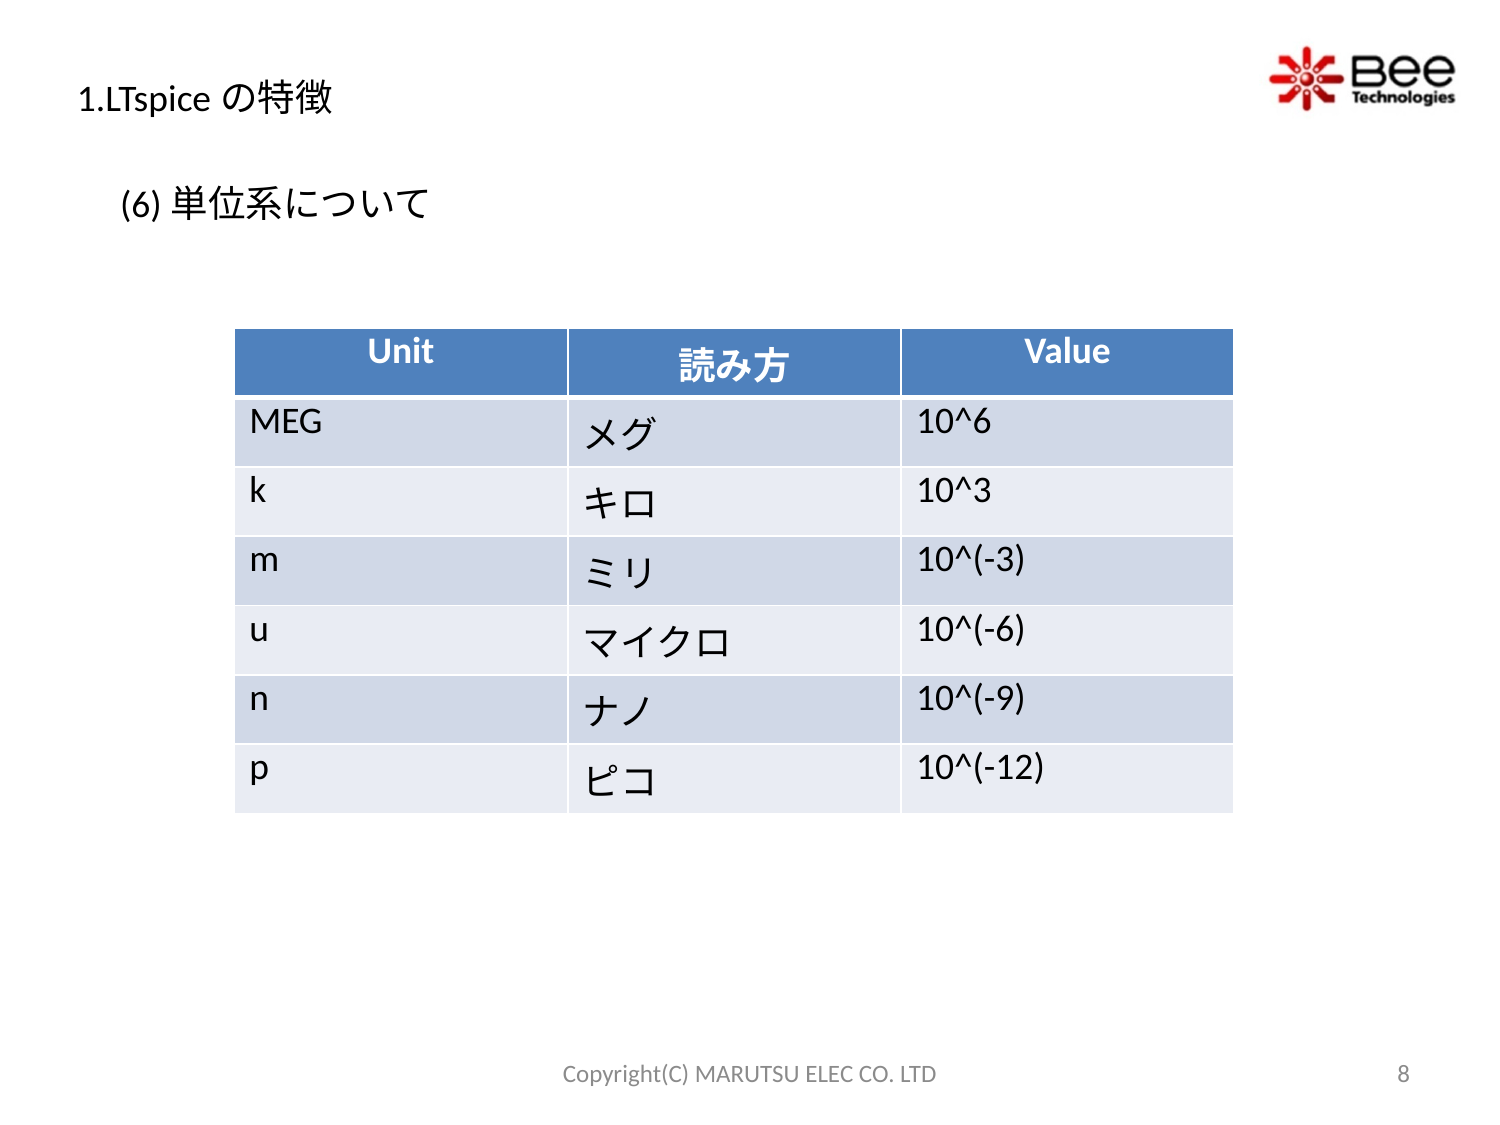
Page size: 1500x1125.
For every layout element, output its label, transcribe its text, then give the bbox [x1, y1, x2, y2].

picture [1259, 30, 1471, 124]
table_cell 10^6 [902, 400, 1233, 466]
table_cell マイクロ [569, 606, 900, 674]
table_header 読み方 [569, 329, 900, 395]
table_cell n [235, 676, 567, 743]
table_cell p [235, 745, 567, 813]
table_cell メグ [569, 400, 900, 466]
table_cell ピコ [569, 745, 900, 813]
table_cell 10^(-9) [902, 676, 1233, 743]
table_cell キロ [569, 468, 900, 535]
table_cell 10^3 [902, 468, 1233, 535]
table_cell k [235, 468, 567, 535]
table_cell ミリ [569, 537, 900, 605]
table_header Value [902, 329, 1233, 395]
footer Copyright(C) MARUTSU ELEC CO. LTD [512, 1042, 988, 1103]
table_cell m [235, 537, 567, 605]
slide_number 8 [1074, 1042, 1425, 1103]
text_box 1.LTspiceの特徴 [62, 66, 357, 127]
table_cell 10^(-3) [902, 537, 1233, 605]
table_header Unit [235, 329, 567, 395]
table_cell 10^(-12) [902, 745, 1233, 813]
table_cell 10^(-6) [902, 606, 1233, 674]
table_cell u [235, 606, 567, 674]
table_cell MEG [235, 400, 567, 466]
text_box (6)単位系について [105, 172, 447, 233]
table_cell ナノ [569, 676, 900, 743]
